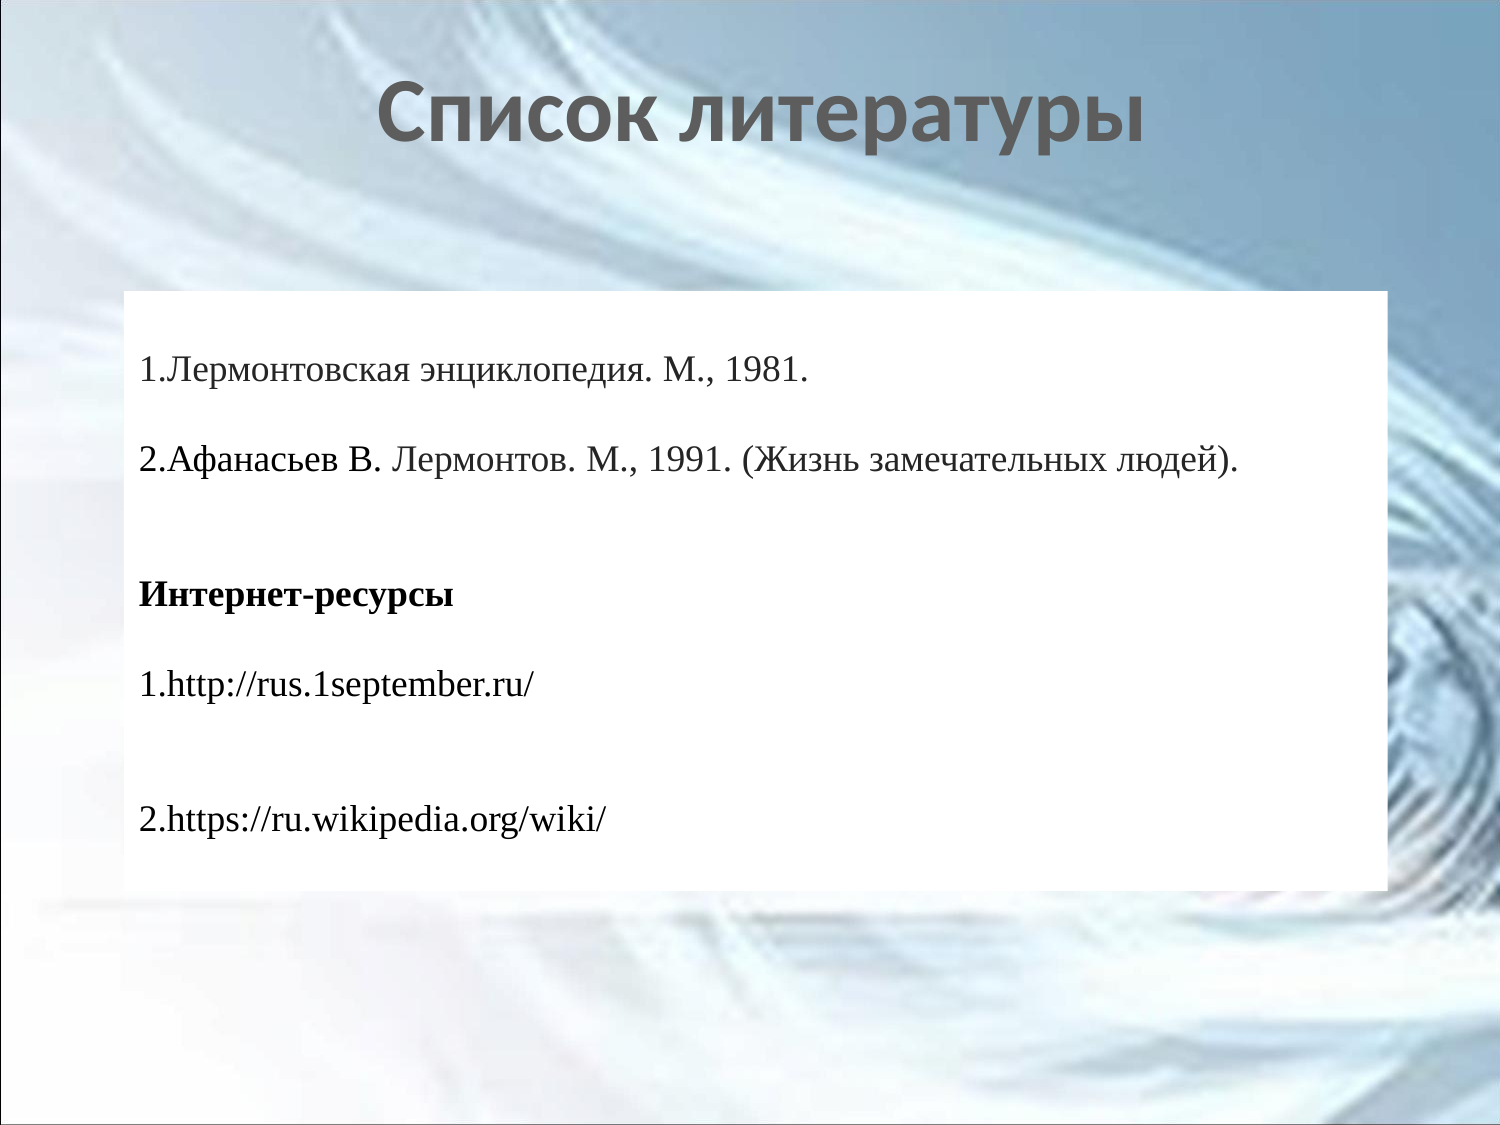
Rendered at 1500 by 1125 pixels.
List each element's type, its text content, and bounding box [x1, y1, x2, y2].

text_box Список литературы [88, 42, 1439, 157]
text_box 1.Лермонтовская энциклопедия. М., 1981. 2.Афанасьев В. Лермонтов. М., 1991. (Жизнь замечательных людей). Интернет-ресурсы 1.http://rus.1september.ru/ 2.https://ru.wikipedia.org/wiki/ [123, 291, 1388, 891]
picture [0, 0, 1500, 1125]
